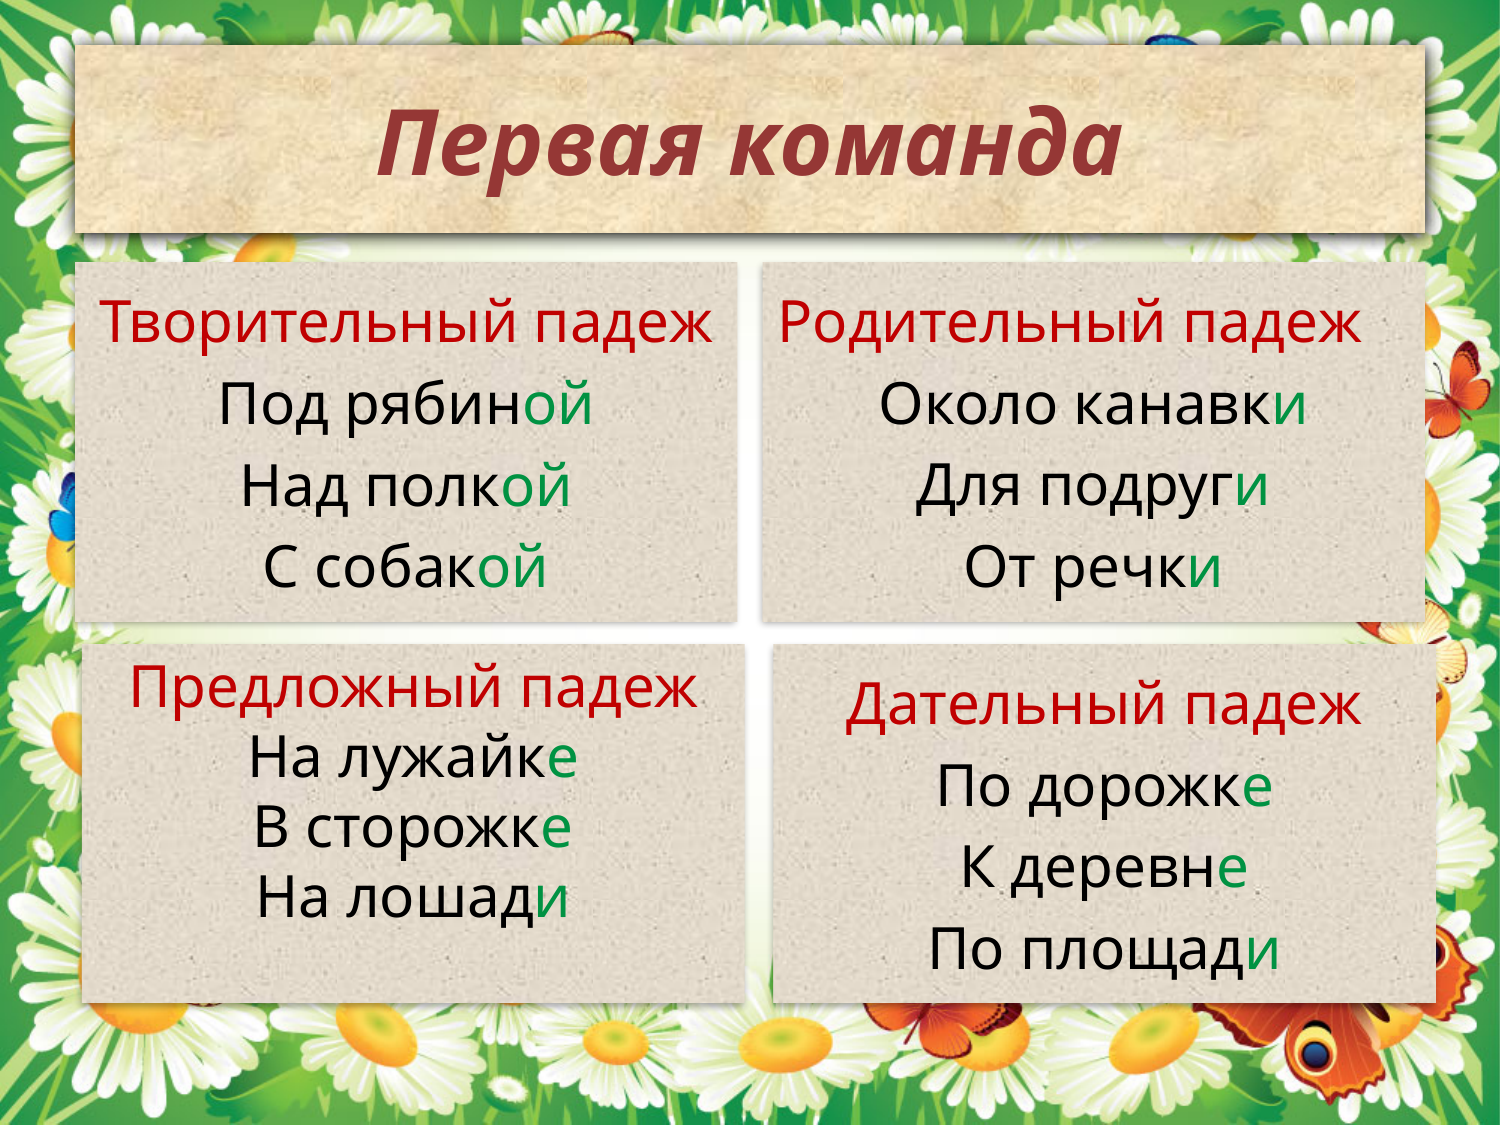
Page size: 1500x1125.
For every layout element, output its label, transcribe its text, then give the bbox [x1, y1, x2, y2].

text_box Предложный падеж На лужайке В сторожке На лошади [81, 644, 745, 1003]
list Творительный падеж Под рябиной Над полкой С собакой [75, 262, 738, 622]
list Родительный падеж Около канавки Для подруги От речки [762, 262, 1425, 622]
title Первая команда [74, 44, 1426, 233]
picture [0, 0, 1500, 1125]
list Дательный падеж По дорожке К деревне По площади [773, 644, 1436, 1003]
